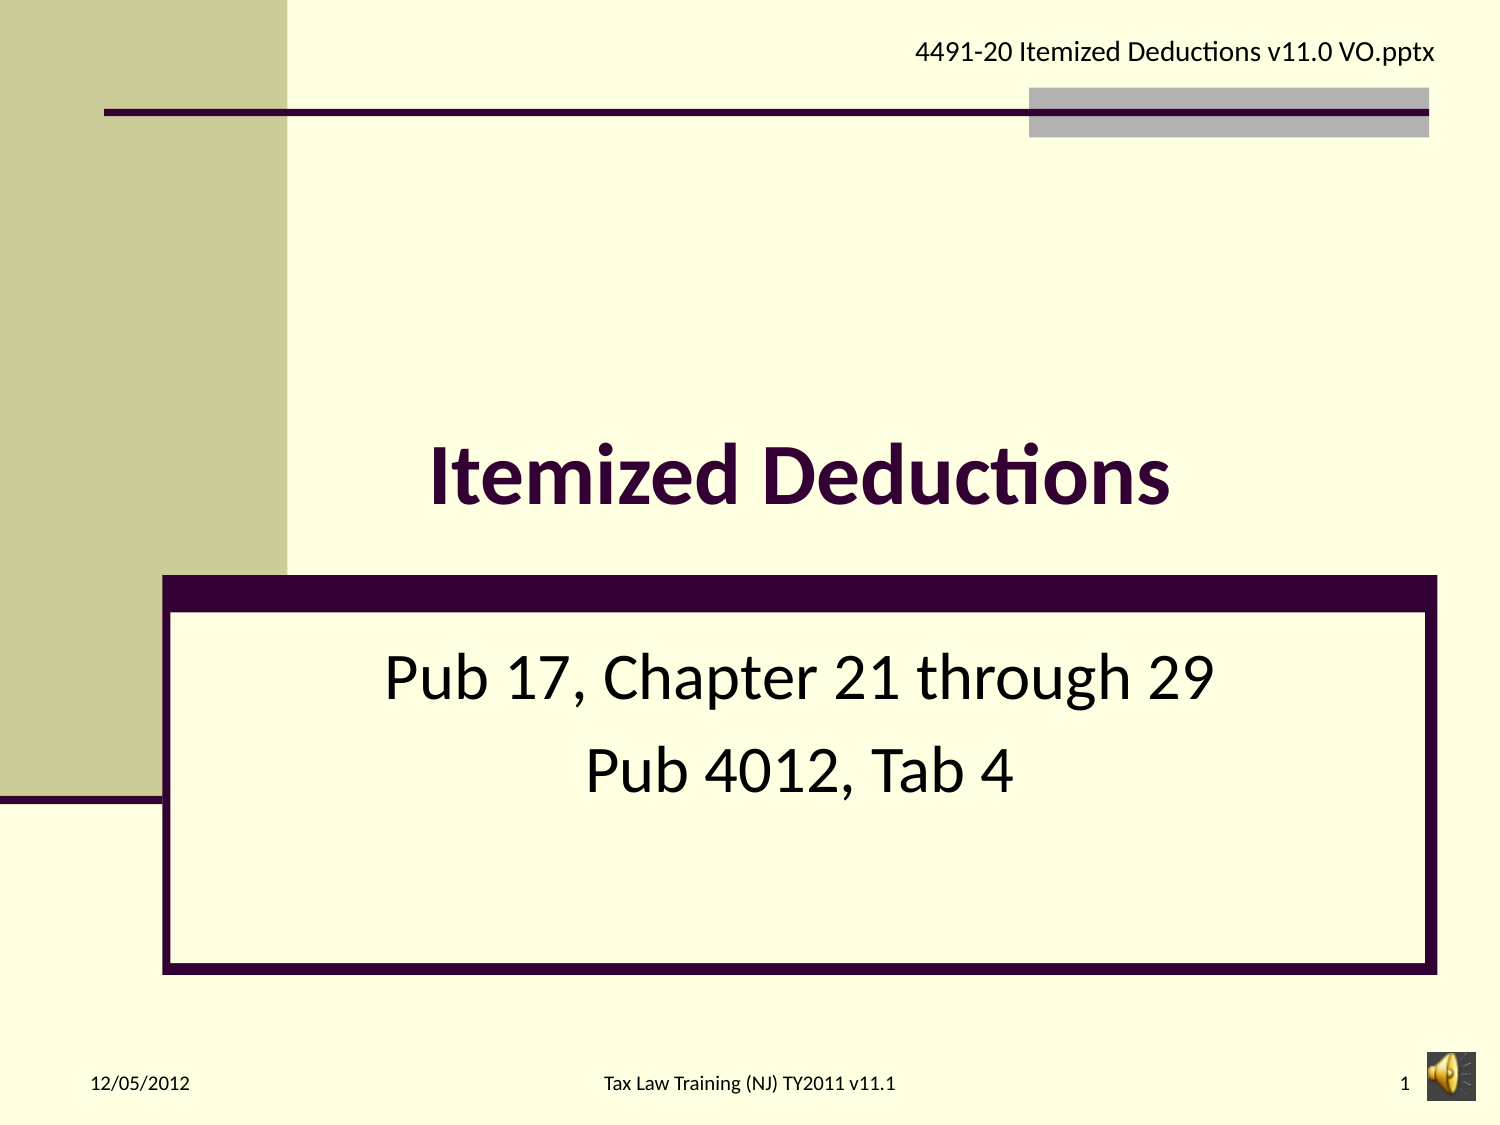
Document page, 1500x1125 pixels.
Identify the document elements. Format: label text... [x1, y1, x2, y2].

footer Tax Law Training (NJ) TY2011 v11.1 [512, 1049, 988, 1103]
title Itemized Deductions [162, 349, 1438, 591]
slide_number 1 [1074, 1049, 1426, 1103]
subtitle Pub 17, Chapter 21 through 29 Pub 4012, Tab 4 [187, 624, 1413, 950]
picture [1426, 1051, 1477, 1102]
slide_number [74, 1049, 426, 1103]
text_box 4491-20 Itemized Deductions v11.0 VO.pptx [487, 24, 1450, 75]
